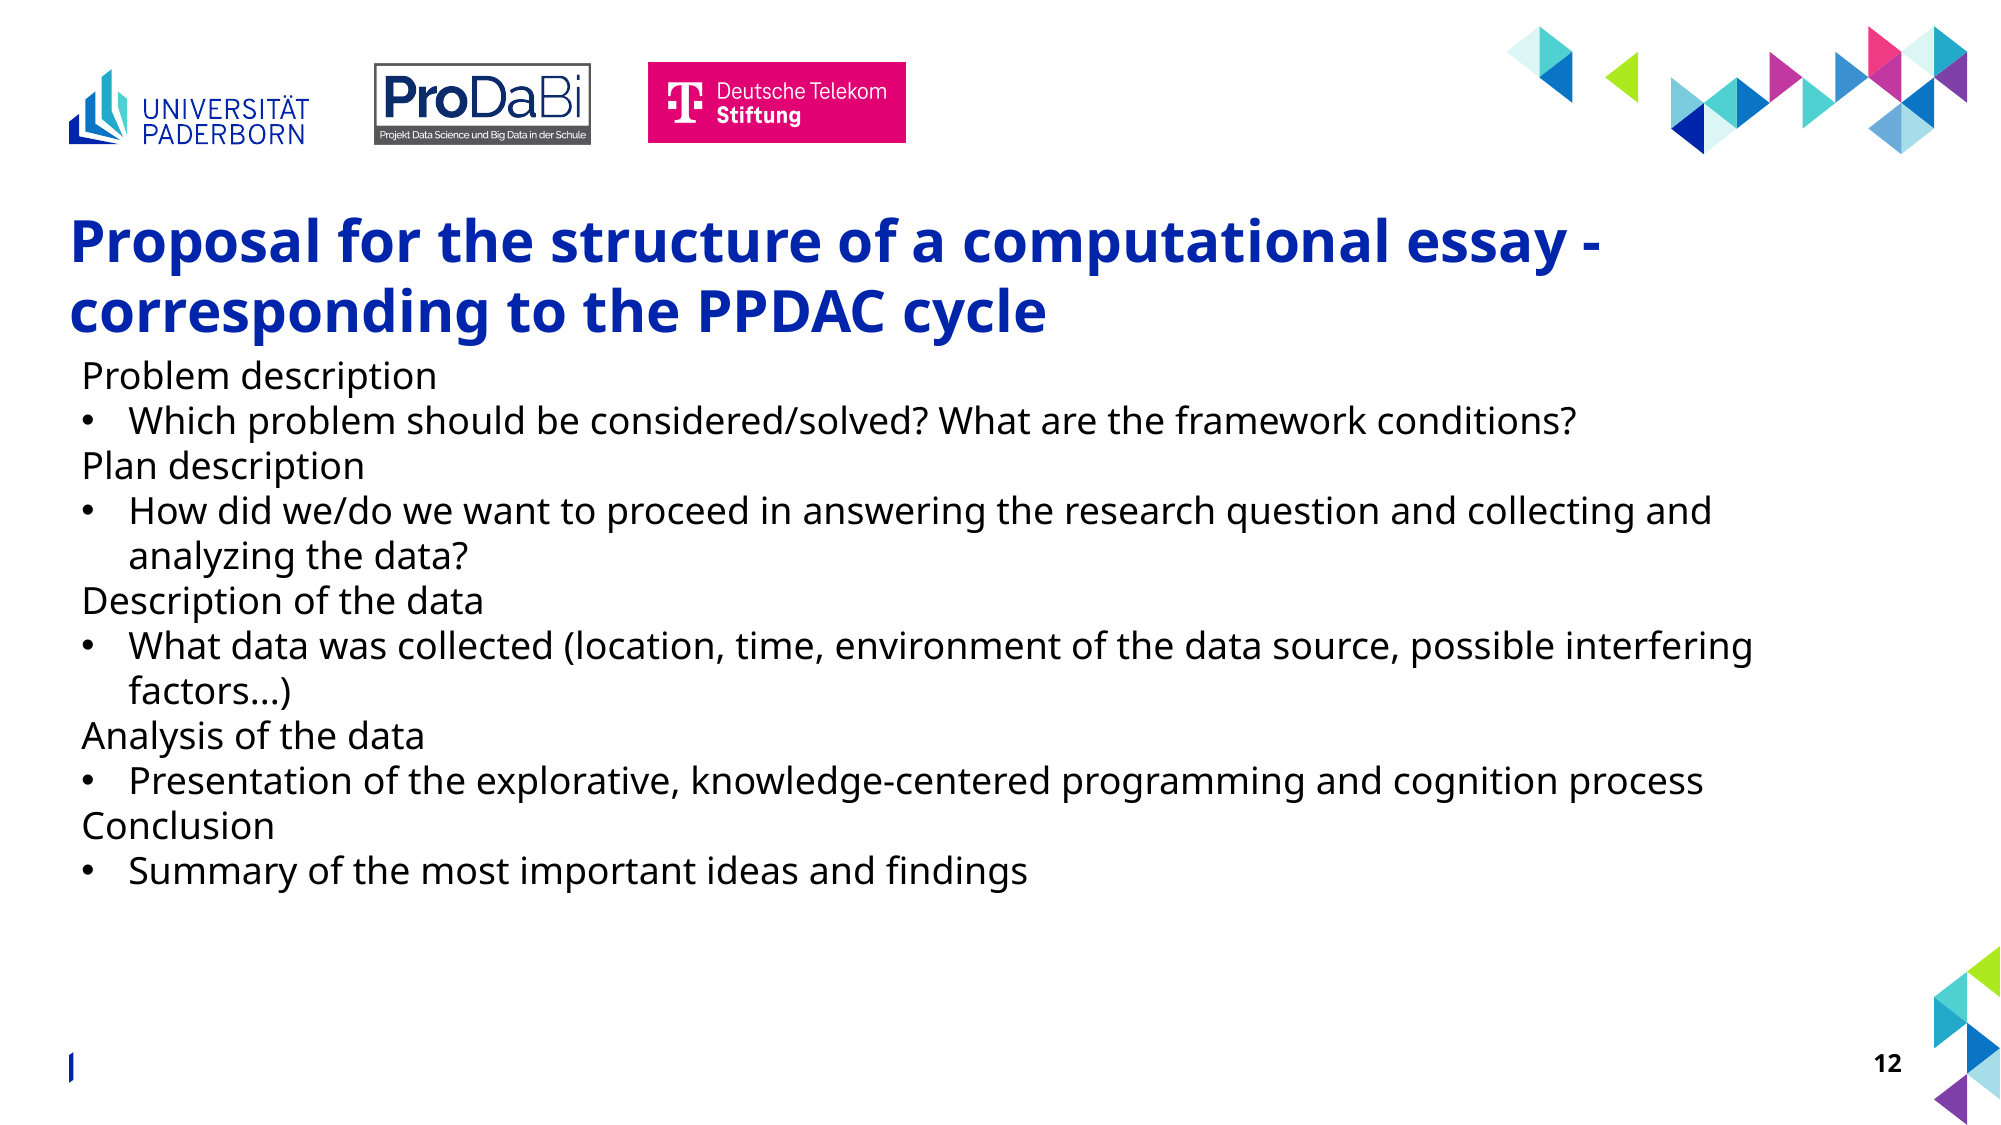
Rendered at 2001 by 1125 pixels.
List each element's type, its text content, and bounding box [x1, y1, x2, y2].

picture [648, 62, 906, 143]
picture [374, 63, 591, 145]
text_box [307, 276, 1660, 979]
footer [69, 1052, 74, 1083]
slide_number 12 [1819, 1052, 1902, 1083]
title Proposal for the structure of a computational essay - corresponding to the PPDAC cycle [69, 204, 1931, 347]
text_box Problem description Which problem should be considered/solved? What are the framework conditions? Plan description How did we/do we want to proceed in answering the research question and collecting and analyzing the data? Description of the data What data was collected (location, time, environment of the data source, possible interfering factors...) Analysis of the data Presentation of the explorative, knowledge-centered programming and cognition process Conclusion Summary of the most important ideas and findings [1660, 347, 1861, 900]
text_box Problem description Which problem should be considered/solved? What are the framework conditions? Plan description How did we/do we want to proceed in answering the research question and collecting and analyzing the data? Description of the data What data was collected (location, time, environment of the data source, possible interfering factors...) Analysis of the data Presentation of the explorative, knowledge-centered programming and cognition process Conclusion Summary of the most important ideas and findings [66, 344, 307, 900]
